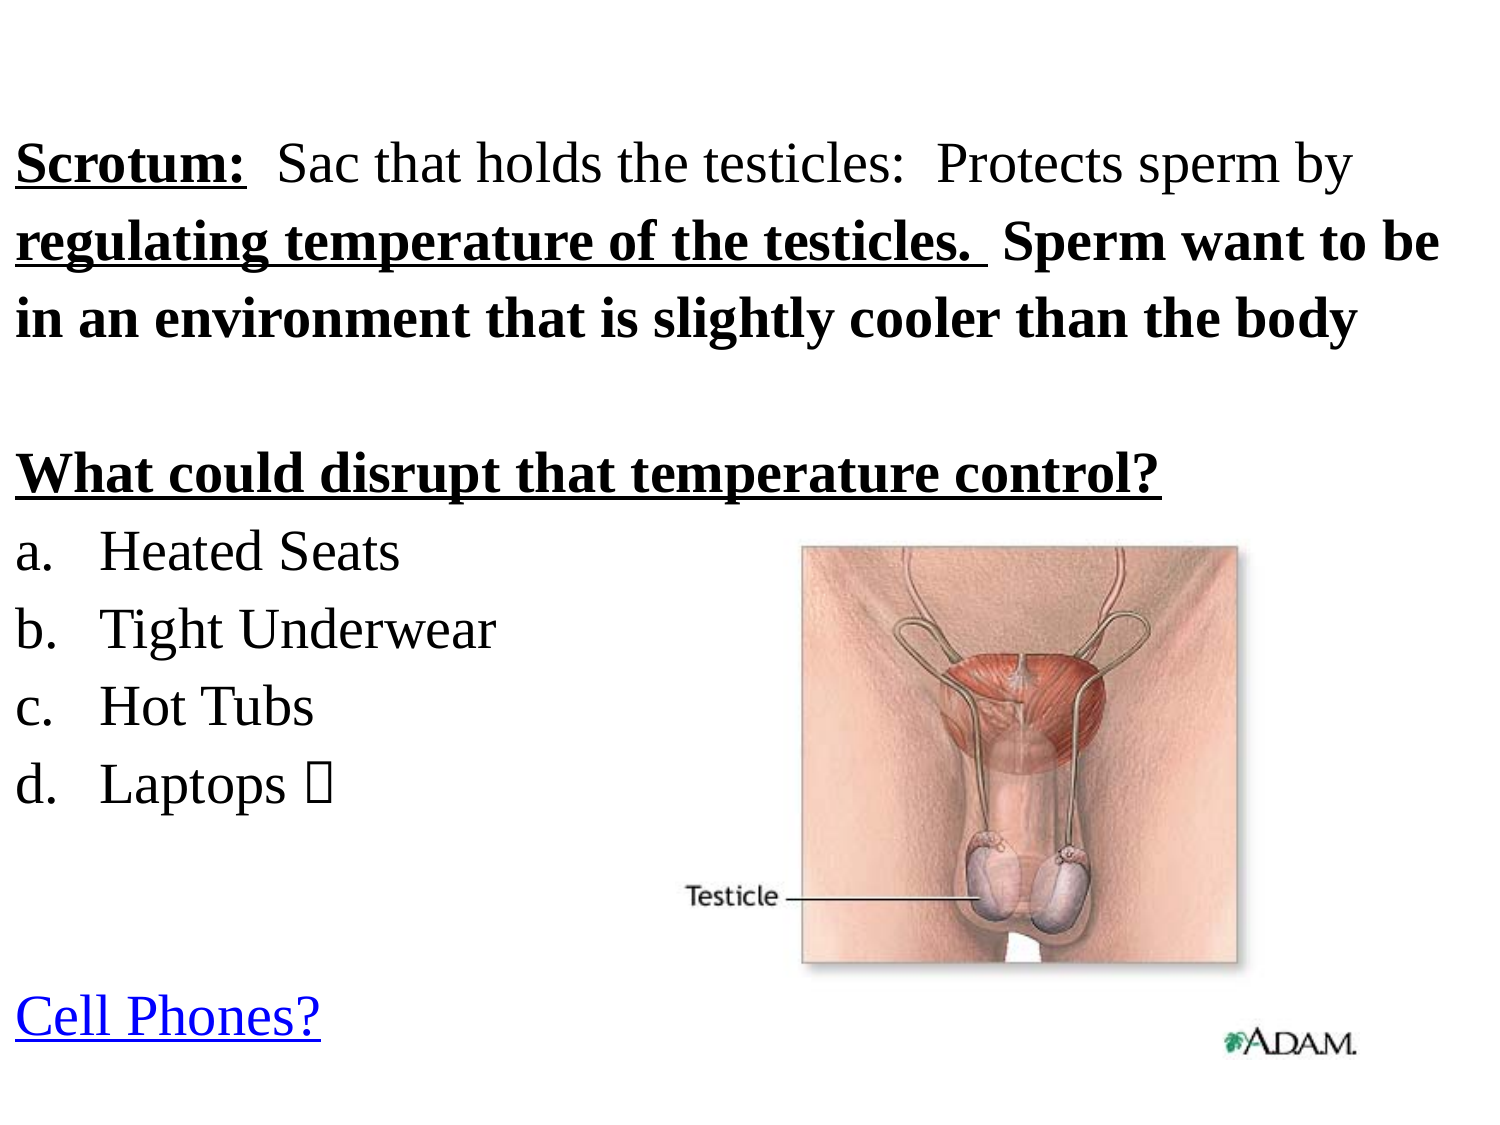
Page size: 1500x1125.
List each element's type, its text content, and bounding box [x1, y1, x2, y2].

list Scrotum: Sac that holds the testicles: Protects sperm by regulating temperature of the testicles. Sperm want to be in an environment that is slightly cooler than the body What could disrupt that temperature control? Heated Seats Tight Underwear Hot Tubs Laptops  Cell Phones? [0, 125, 1500, 1125]
picture [674, 512, 1360, 1061]
